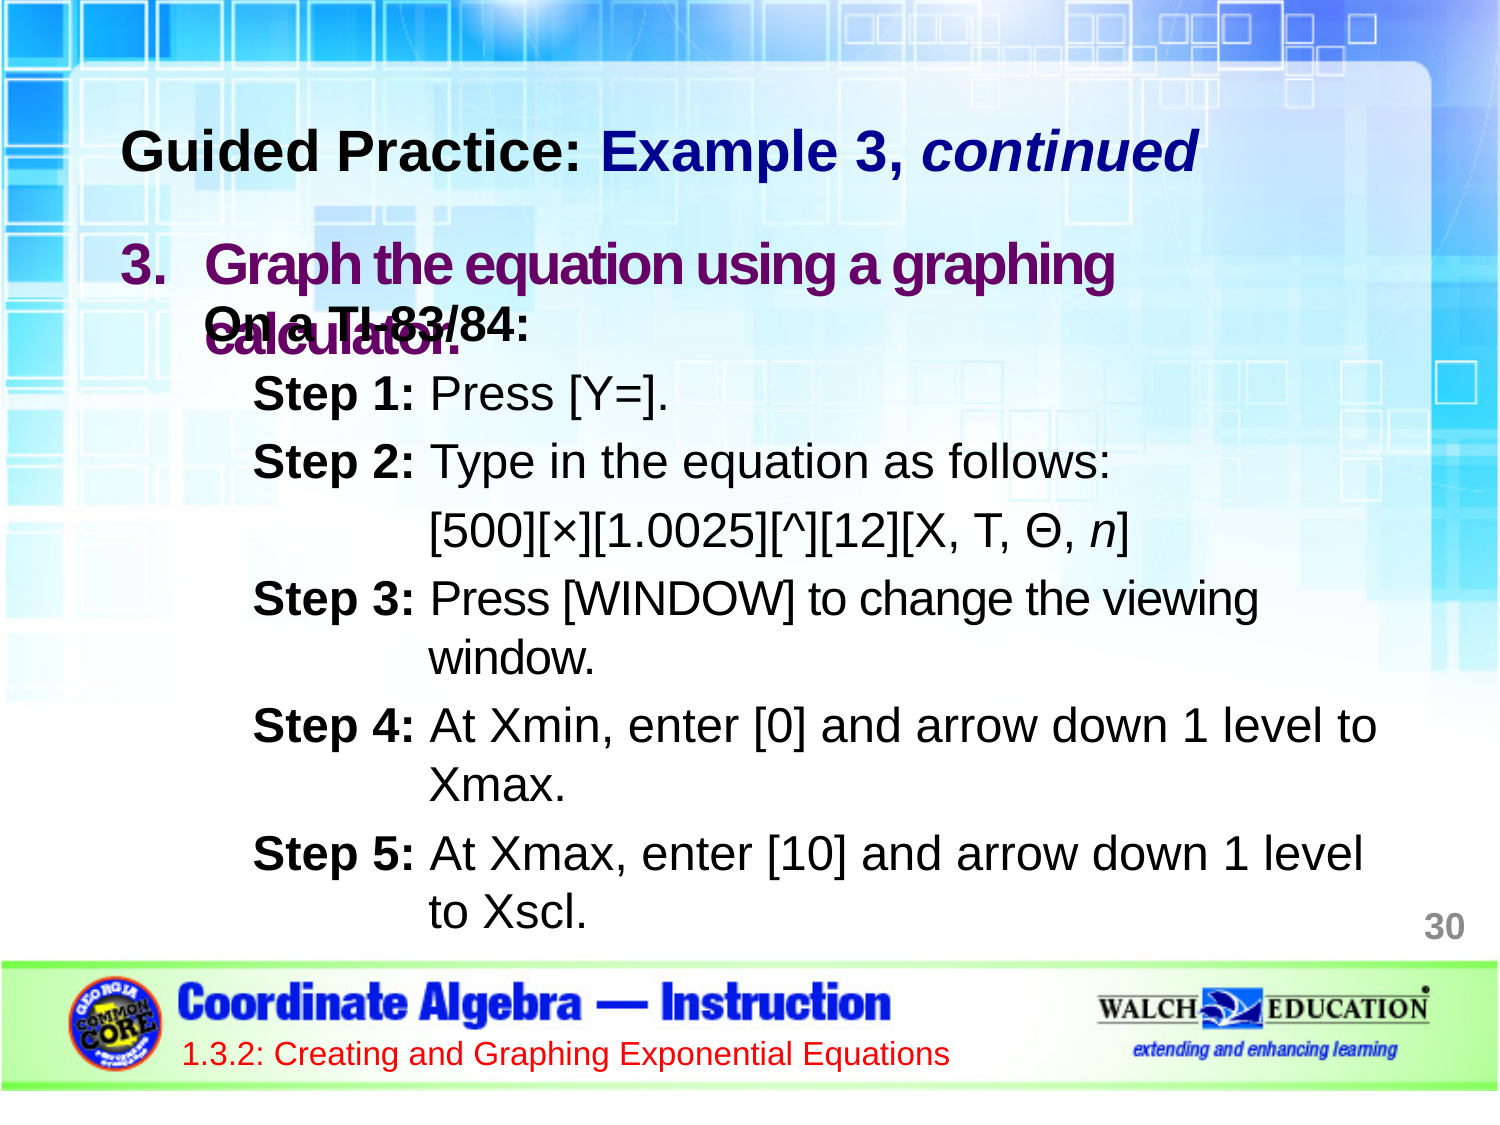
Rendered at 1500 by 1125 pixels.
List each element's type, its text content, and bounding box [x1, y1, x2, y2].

picture [1, 0, 1500, 1091]
text_box On a TI-83/84: Step 1: Press [Y=]. Step 2: Type in the equation as follows: [500][×][1.0025][^][12][X, T, Θ, n] Step 3: Press [WINDOW] to change the viewing window. Step 4: At Xmin, enter [0] and arrow down 1 level to Xmax. Step 5: At Xmax, enter [10] and arrow down 1 level to Xscl. [188, 283, 1417, 999]
list 1.3.2: Creating and Graphing Exponential Equations [166, 1024, 1074, 1069]
slide_number 30 [1417, 901, 1481, 949]
subtitle Guided Practice: Example 3, continued Graph the equation using a graphing calculator. [105, 105, 1394, 925]
